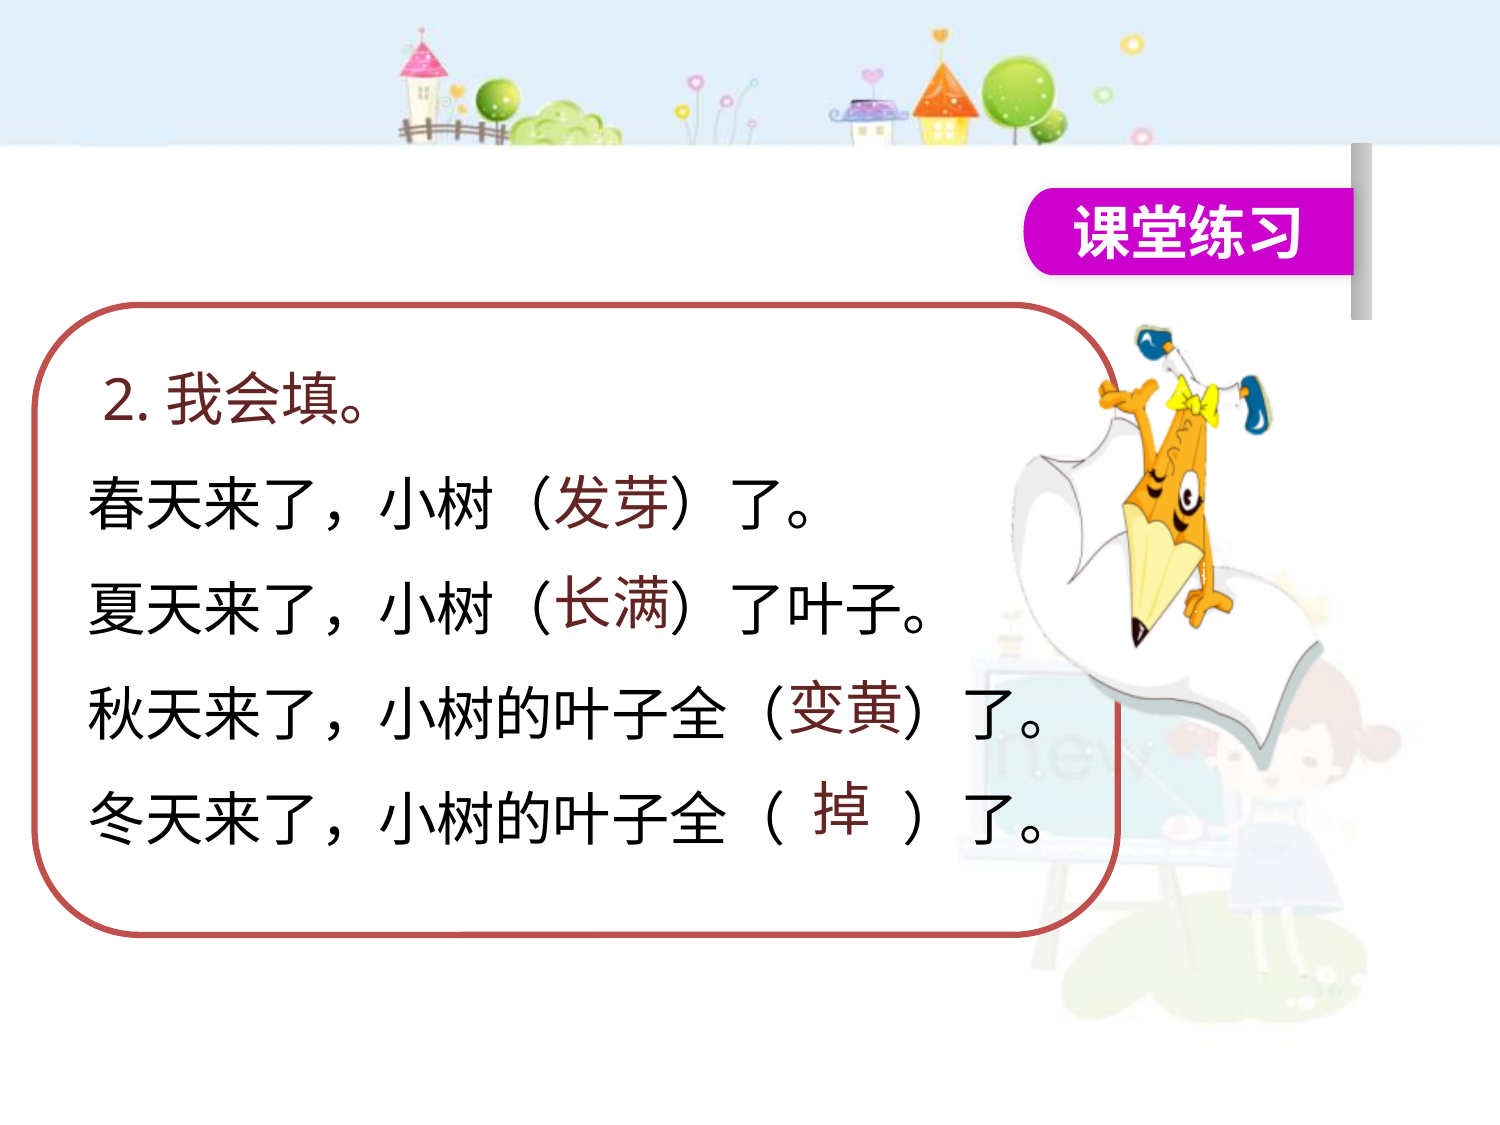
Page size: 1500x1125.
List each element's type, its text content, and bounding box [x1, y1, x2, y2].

text_box 掉 [797, 764, 971, 850]
text_box 发芽 [539, 458, 713, 544]
text_box [33, 303, 1119, 936]
text_box 长满 [539, 559, 713, 644]
text_box [1351, 143, 1373, 320]
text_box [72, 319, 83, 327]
text_box 课堂练习 [1023, 188, 1354, 276]
picture [0, 0, 1500, 1125]
text_box 变黄 [772, 664, 946, 749]
